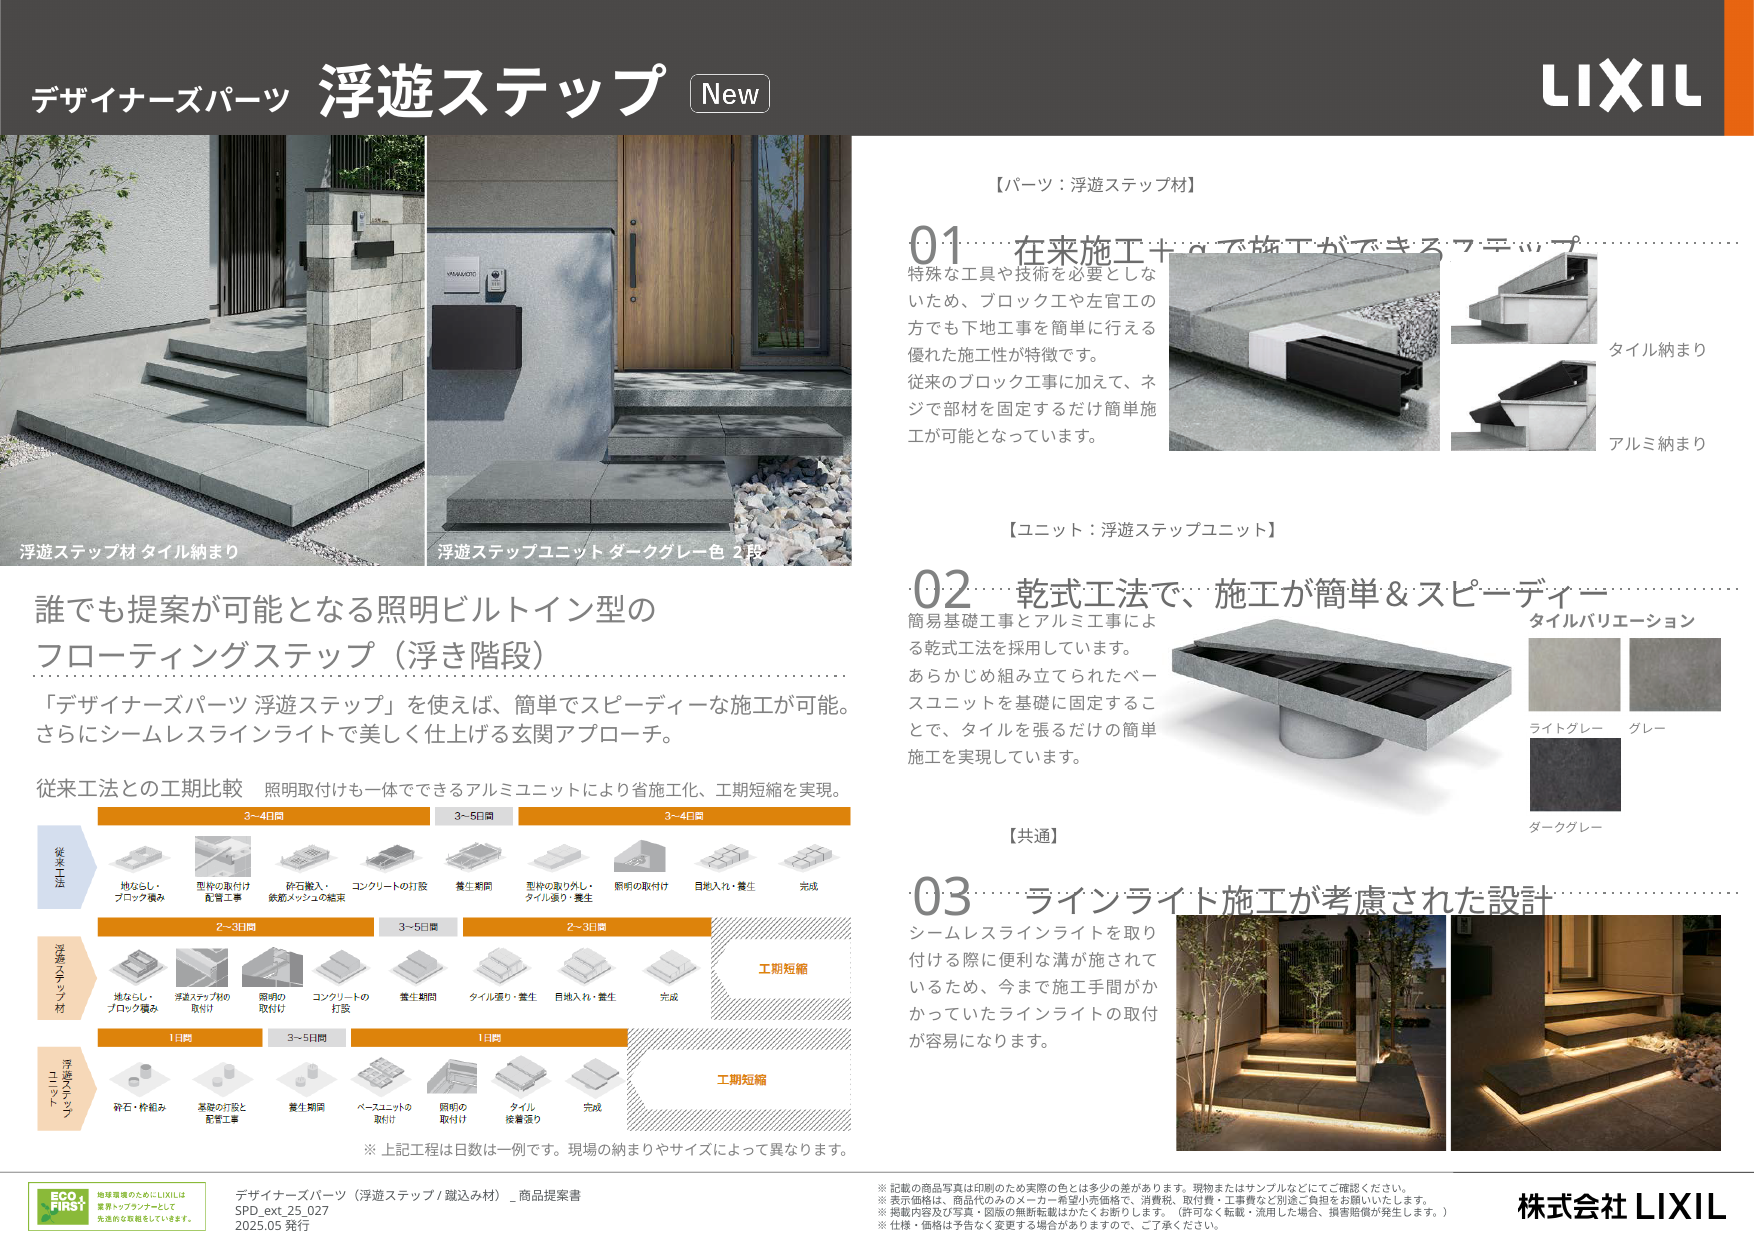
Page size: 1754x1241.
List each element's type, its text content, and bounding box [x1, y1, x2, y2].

text_box ※上記工程は日数は一例です。現場の納まりやサイズによって異なります。 [363, 1129, 857, 1159]
picture [1450, 359, 1597, 451]
text_box デザイナーズパーツ [30, 82, 292, 118]
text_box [19, 574, 872, 756]
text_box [893, 821, 1740, 1152]
text_box 従来工法との工期比較 照明取付けも一体でできるアルミユニットにより省施工化、工期短縮を実現。 [36, 771, 887, 802]
text_box 浮遊ステップ [317, 54, 668, 126]
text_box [892, 171, 1740, 454]
picture [36, 804, 852, 1133]
picture [1169, 252, 1440, 451]
picture [1518, 1193, 1726, 1219]
picture [1450, 252, 1598, 344]
picture [1526, 732, 1626, 816]
picture [1523, 632, 1722, 716]
picture [28, 1182, 206, 1231]
text_box デザイナーズパーツ（浮遊ステップ/蹴込み材）_商品提案書 SPD_ext_25_027 2025.05発行 [235, 1187, 710, 1233]
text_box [892, 514, 1740, 821]
picture [0, 0, 1754, 566]
